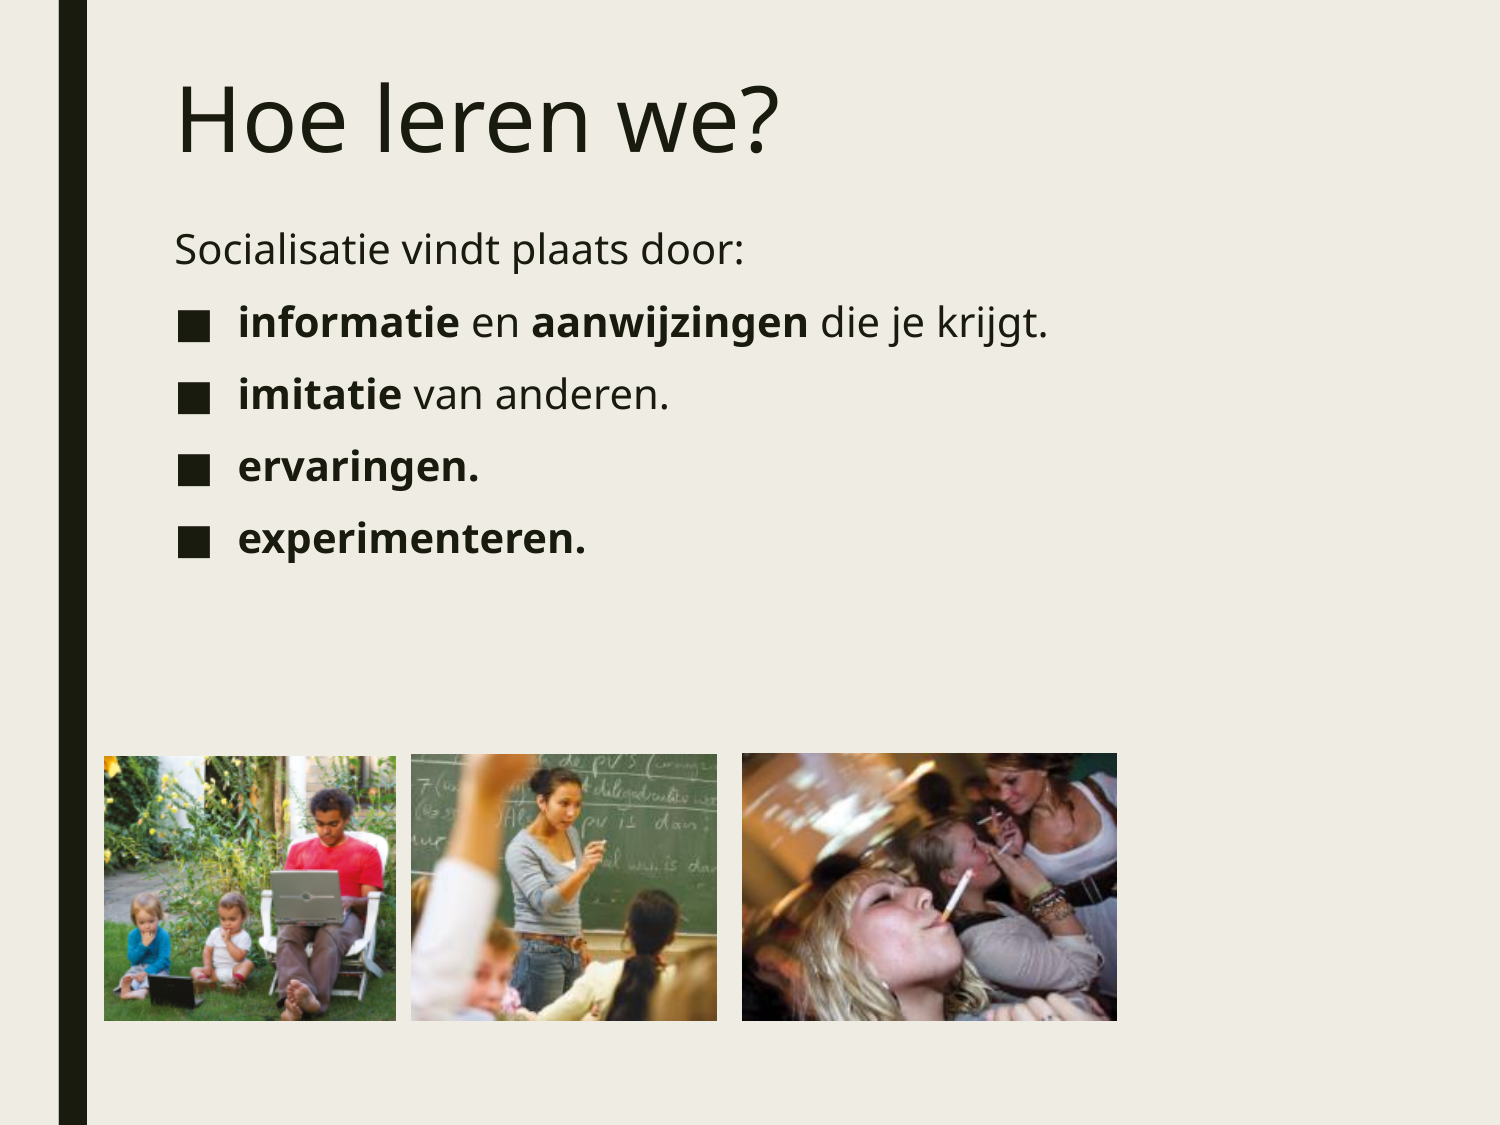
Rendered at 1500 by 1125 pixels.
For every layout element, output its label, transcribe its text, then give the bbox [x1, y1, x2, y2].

list Socialisatie vindt plaats door: informatie en aanwijzingen die je krijgt. imitatie van anderen. ervaringen. experimenteren. [159, 219, 1425, 716]
title Hoe leren we? [159, 66, 1341, 187]
picture [104, 756, 396, 1021]
picture [742, 752, 1117, 1021]
picture [411, 754, 717, 1021]
